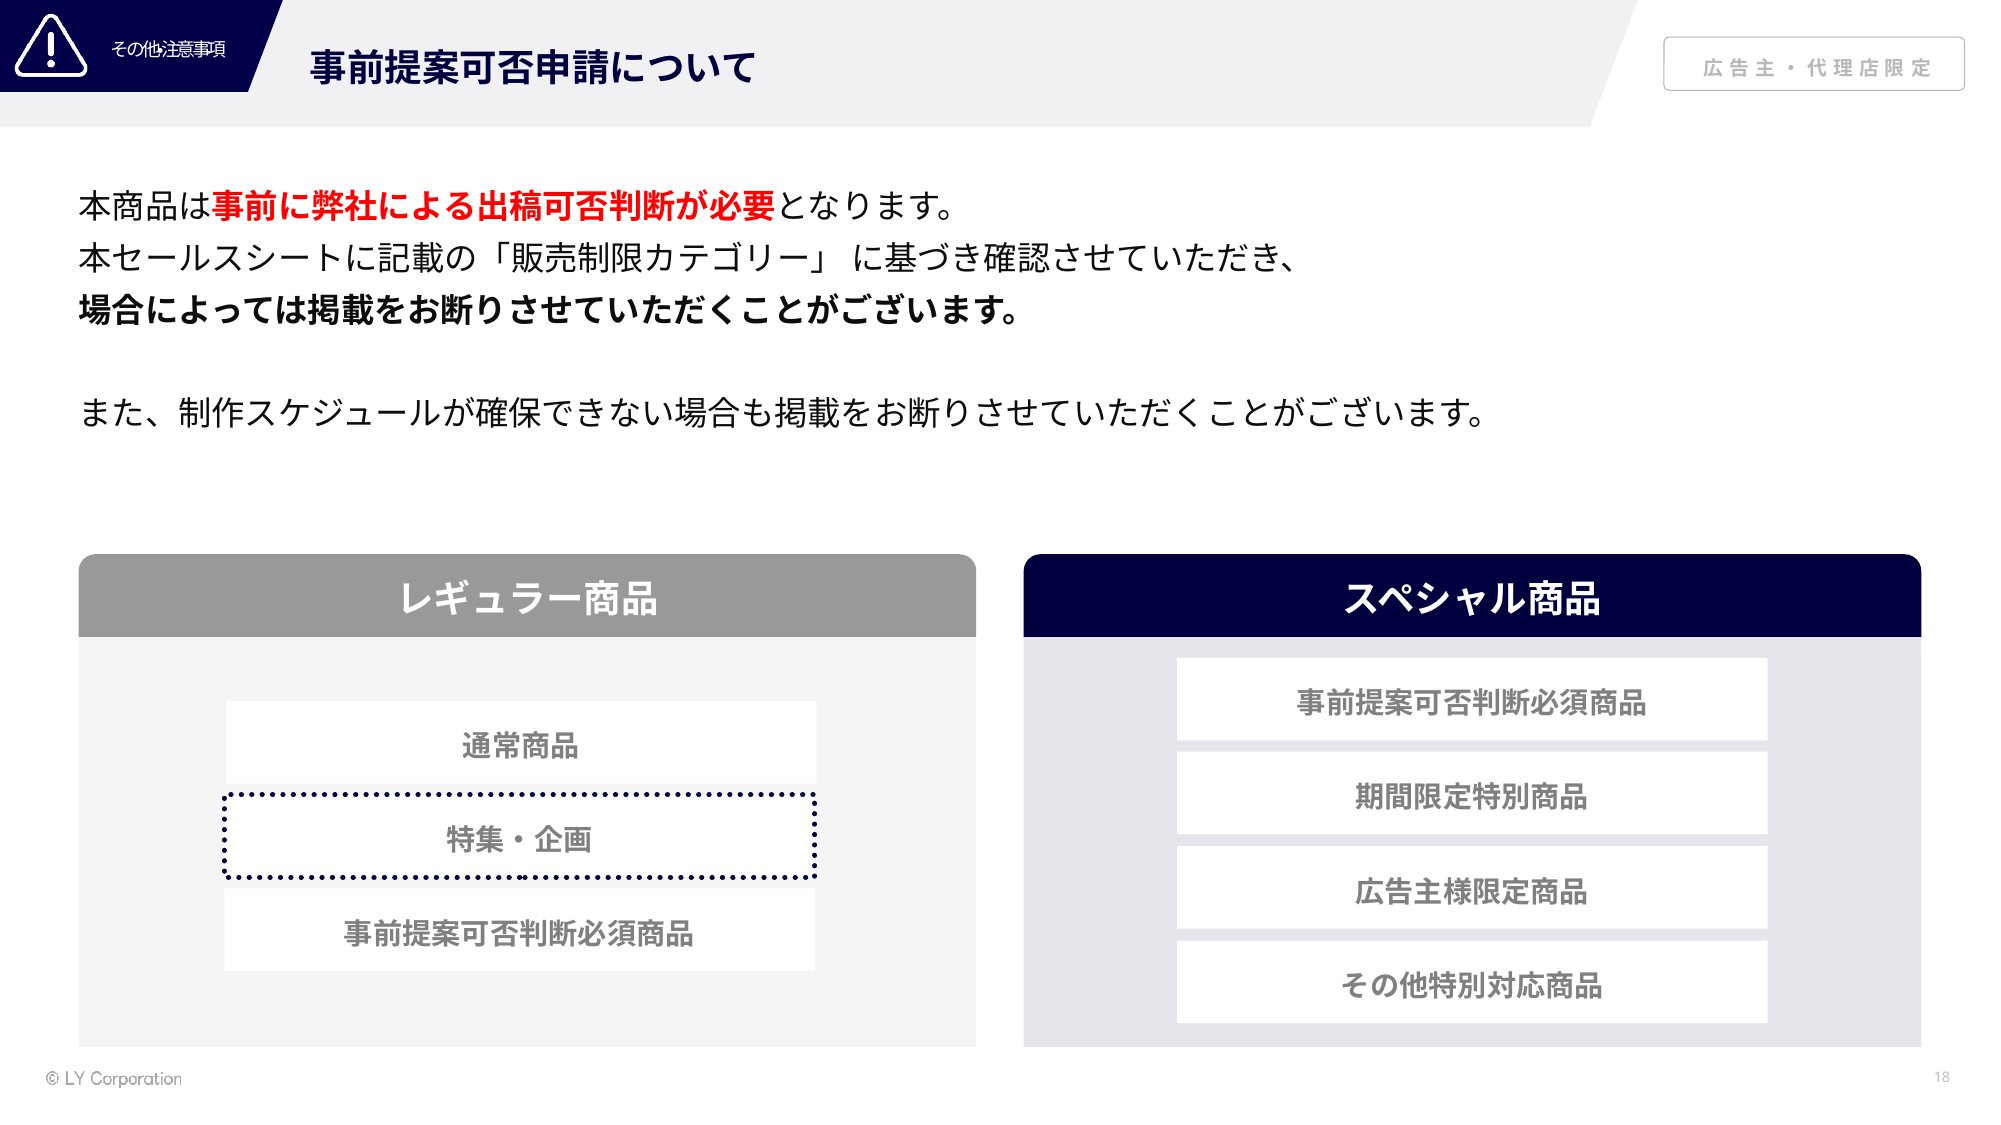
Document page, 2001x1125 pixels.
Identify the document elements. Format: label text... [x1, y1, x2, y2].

text_box [78, 637, 977, 1047]
text_box 広告主様限定商品 [1177, 846, 1768, 929]
text_box その他特別対応商品 [1177, 940, 1768, 1024]
picture [46, 1071, 181, 1088]
text_box レギュラー商品 [78, 554, 977, 637]
list その他・注意事項 [97, 13, 240, 81]
picture [9, 5, 92, 87]
text_box 通常商品 [226, 700, 817, 784]
text_box 期間限定特別商品 [1177, 751, 1768, 835]
text_box 本商品は事前に弊社による出稿可否判断が必要となります。 本セールスシートに記載の「販売制限カテゴリー」 に基づき確認させていただき、 場合によっては掲載をお断りさせていただくことがございます。 また、制作スケジュールが確保できない場合も掲載をお断りさせていただくことがございます。 [78, 173, 1928, 485]
text_box スペシャル商品 [1023, 554, 1922, 637]
text_box 事前提案可否判断必須商品 [1177, 657, 1768, 741]
text_box 事前提案可否判断必須商品 [224, 888, 815, 971]
text_box 特集・企画 [224, 794, 815, 878]
text_box [1023, 637, 1922, 1047]
list 事前提案可否申請について [309, 41, 1645, 97]
